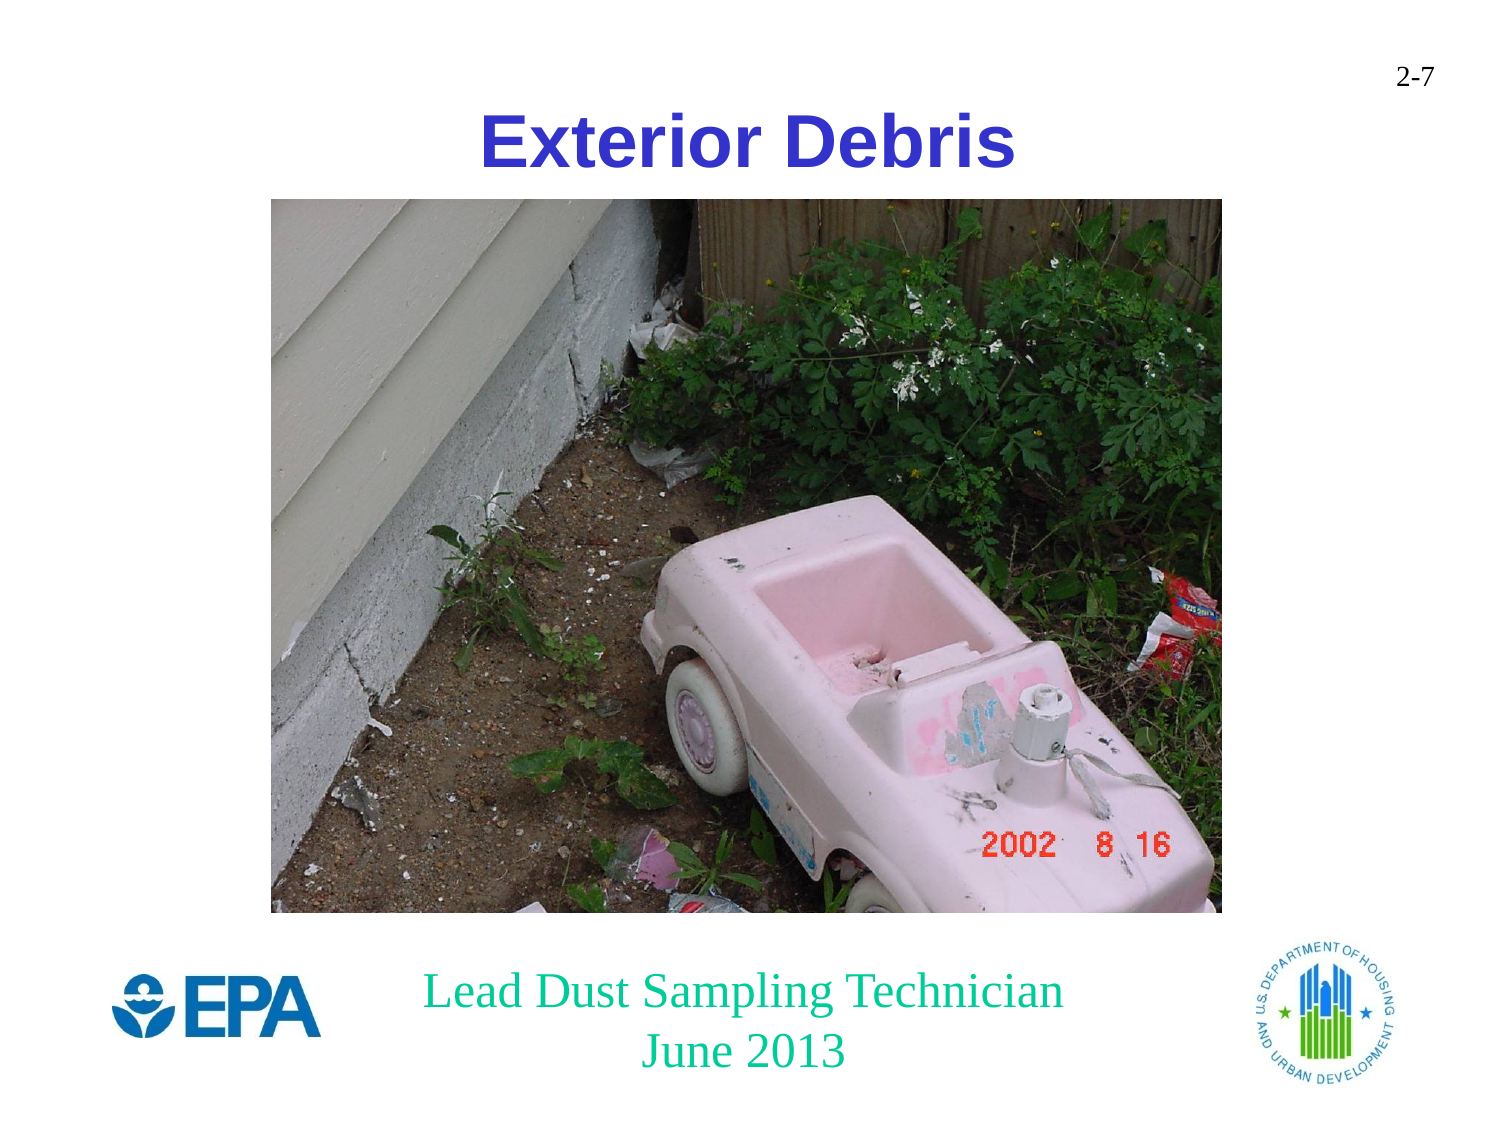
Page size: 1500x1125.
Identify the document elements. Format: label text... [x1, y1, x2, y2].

picture [112, 974, 321, 1038]
text_box Exterior Debris [446, 62, 1050, 198]
picture [1250, 937, 1400, 1088]
picture [271, 199, 1223, 913]
